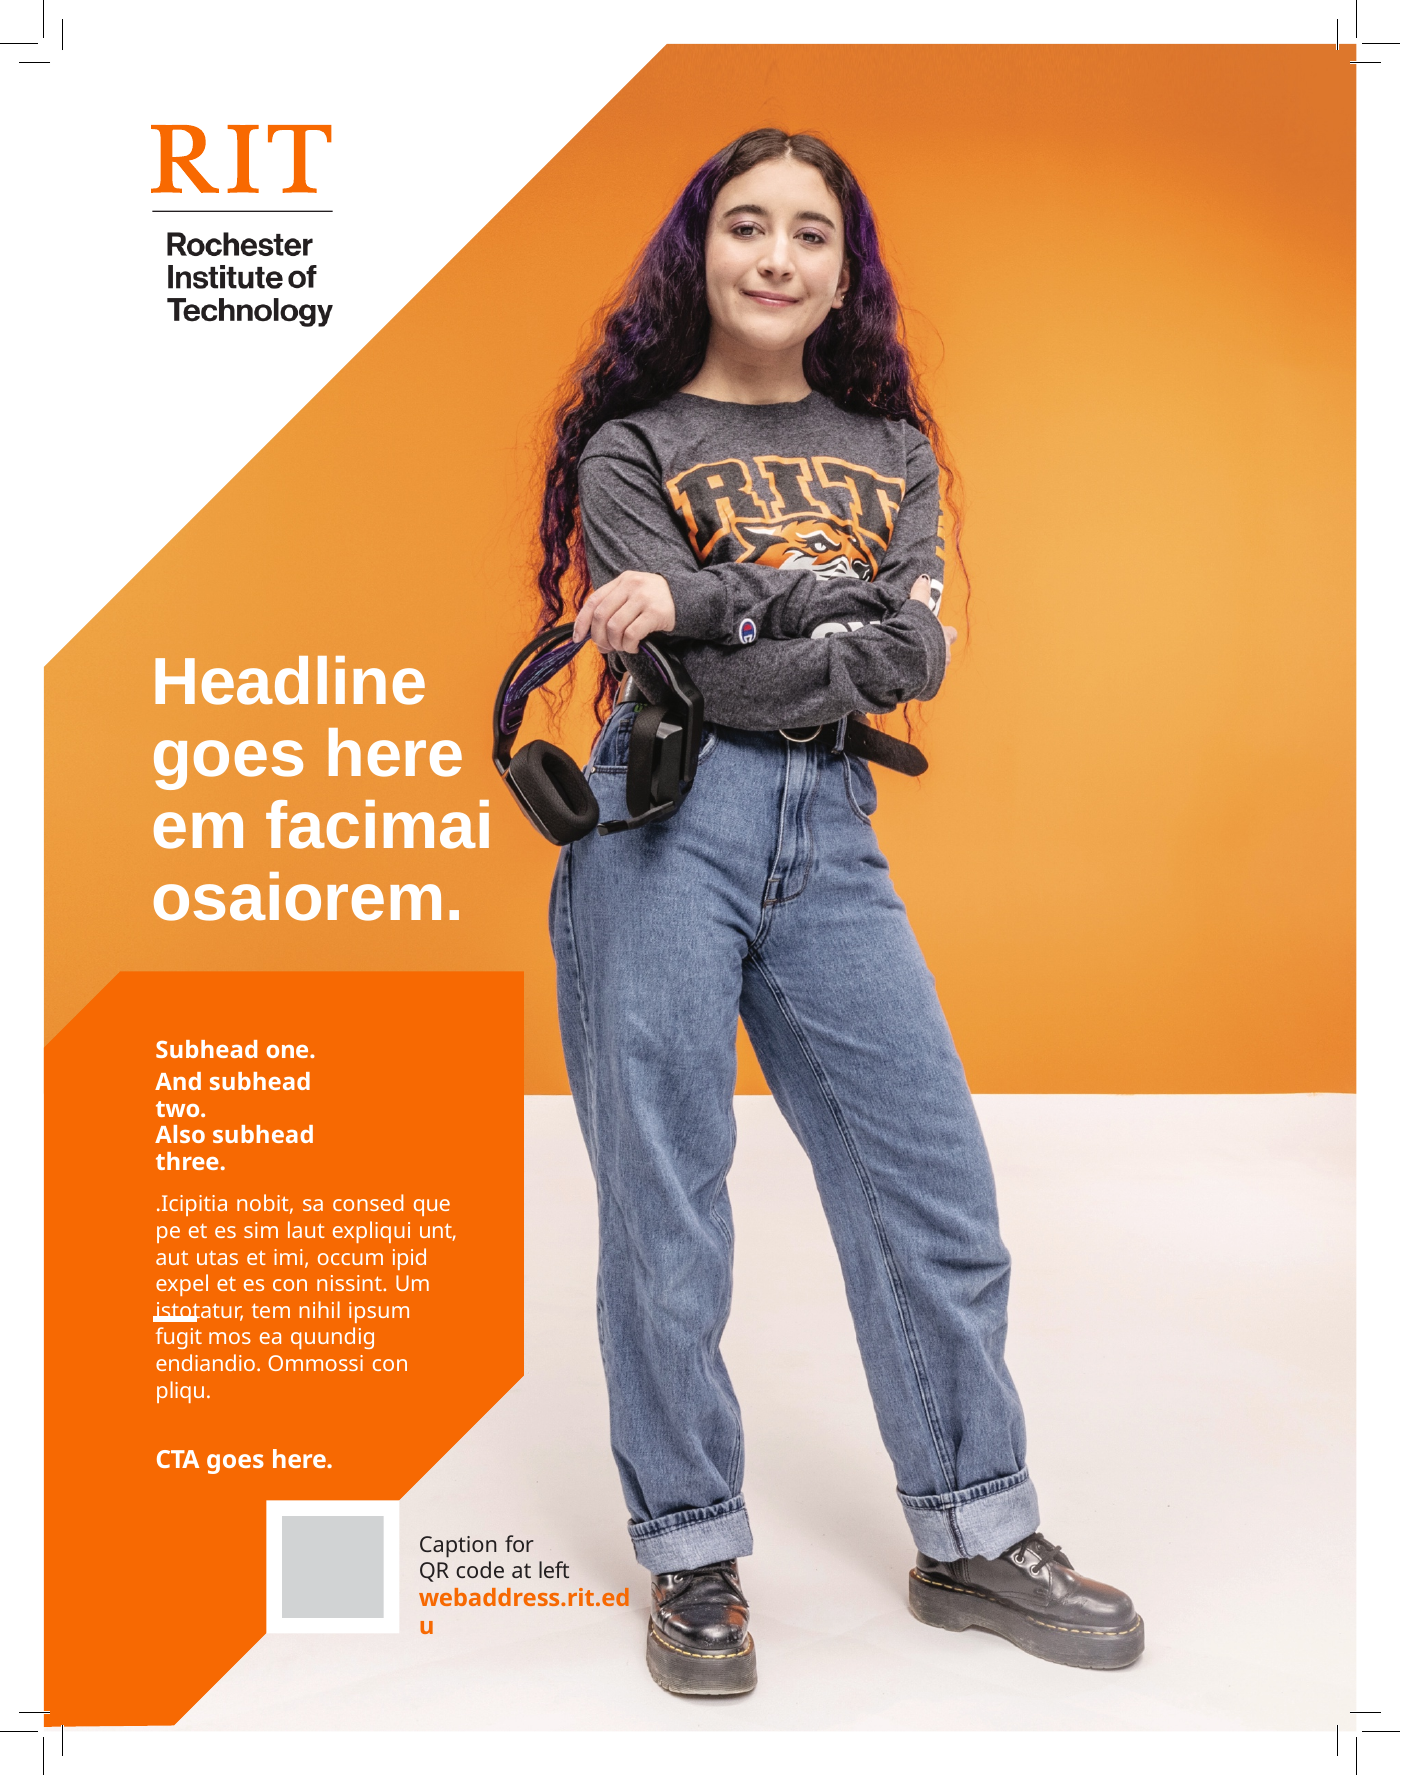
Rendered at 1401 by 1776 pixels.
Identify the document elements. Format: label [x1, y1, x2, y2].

text_box [150, 124, 342, 336]
text_box [0, 0, 1400, 1775]
